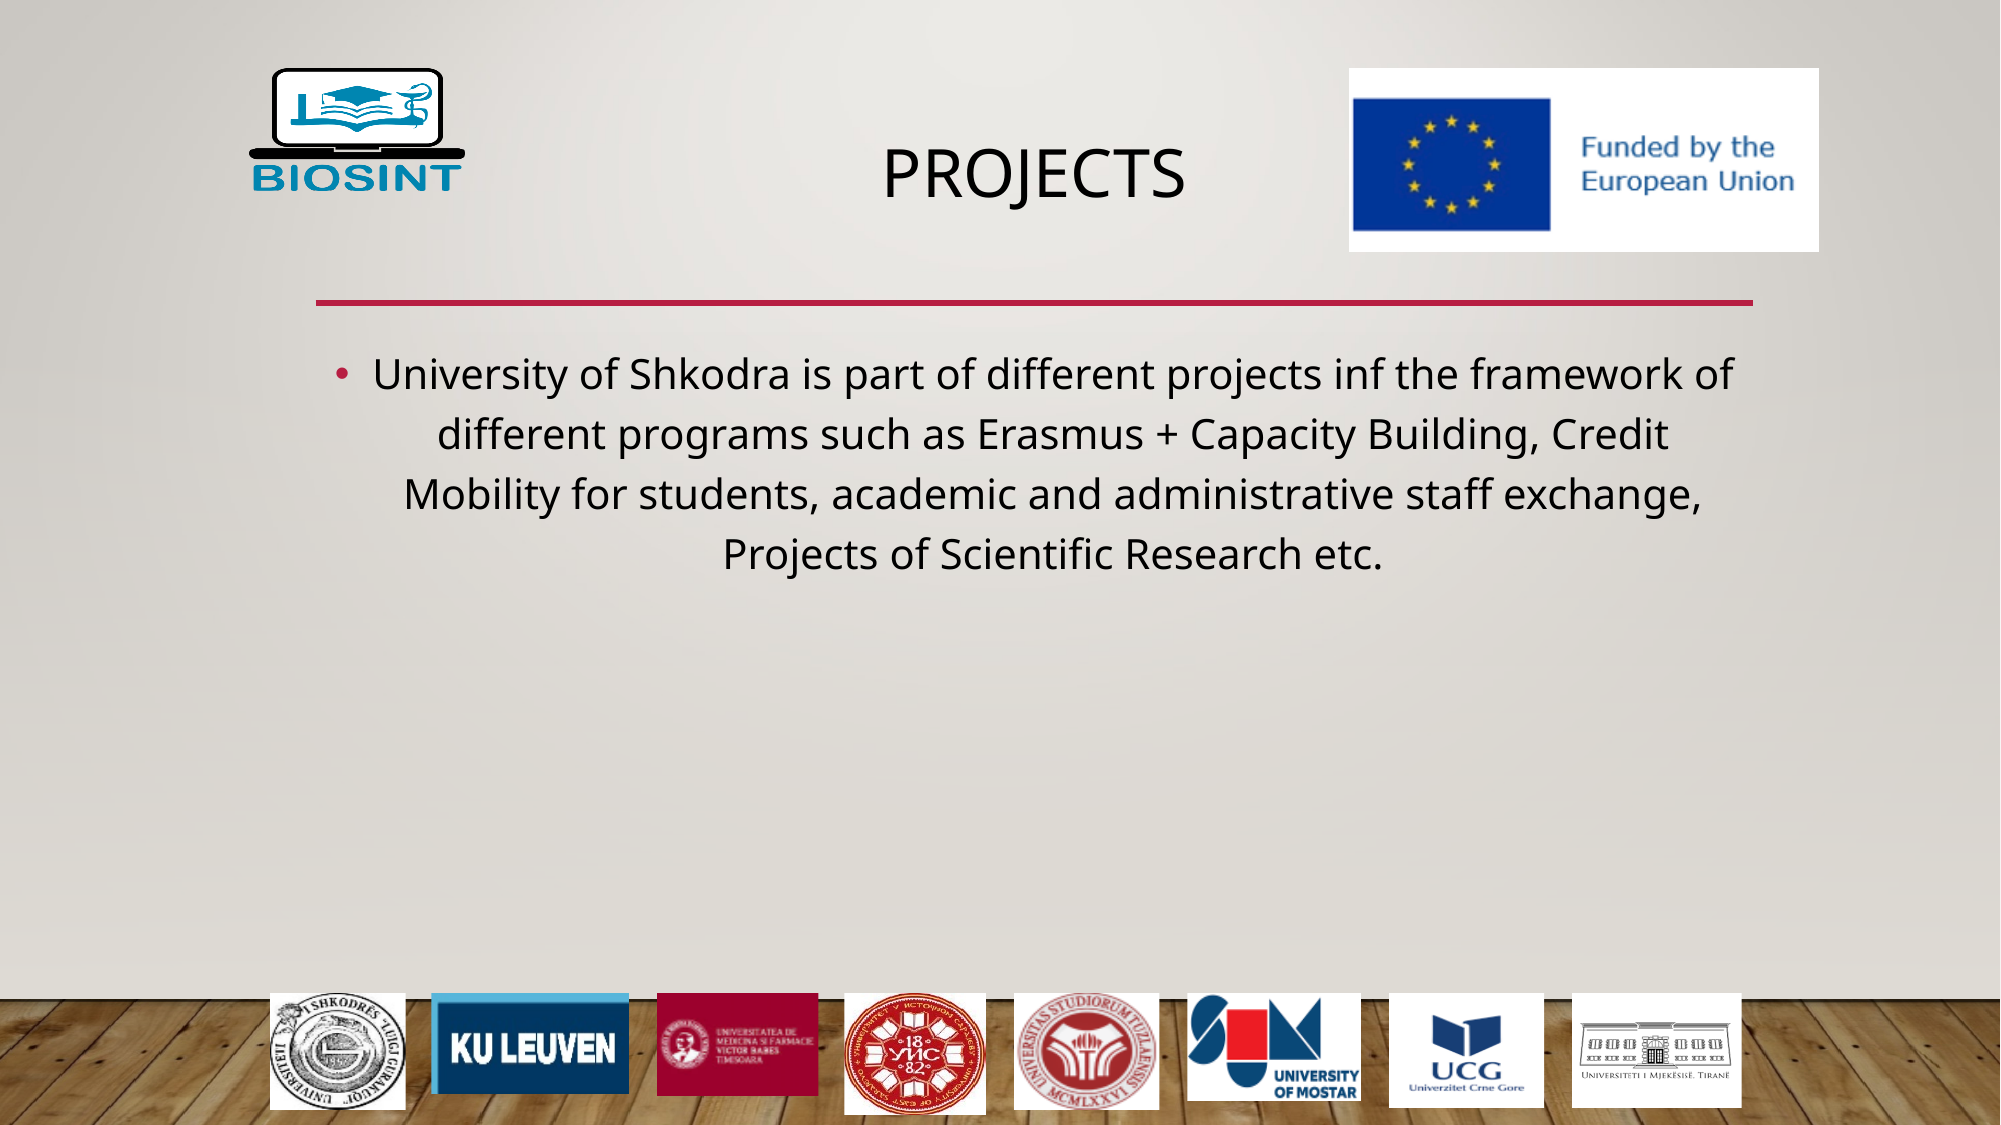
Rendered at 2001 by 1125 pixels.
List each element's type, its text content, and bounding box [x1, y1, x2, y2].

picture [0, 992, 2001, 1125]
picture [0, 0, 2001, 395]
title Projects [315, 132, 1754, 305]
list University of Shkodra is part of different projects inf the framework of different programs such as Erasmus + Capacity Building, Credit Mobility for students, academic and administrative staff exchange, Projects of Scientific Research etc. [315, 330, 1754, 897]
